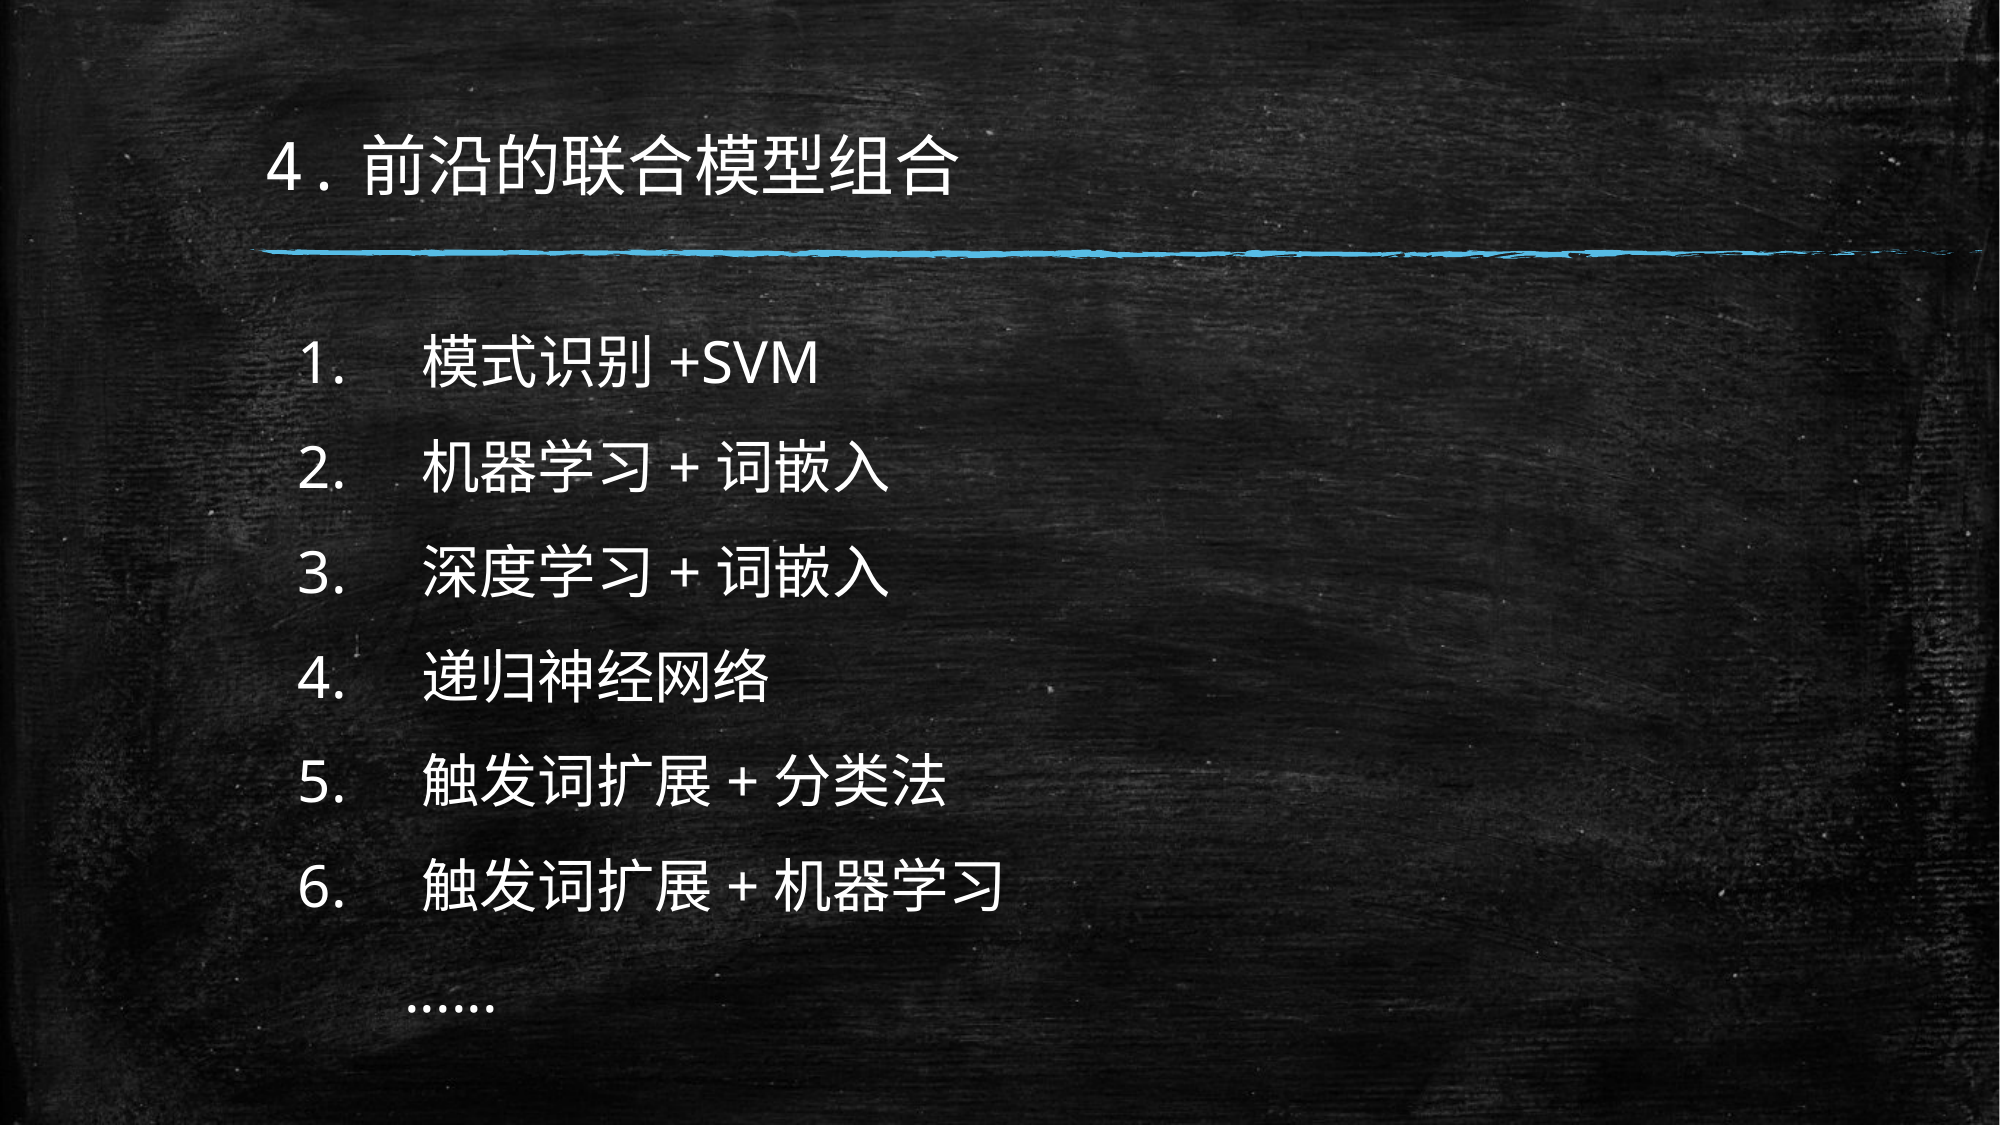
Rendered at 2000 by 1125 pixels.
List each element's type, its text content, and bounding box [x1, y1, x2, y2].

text_box 1. 模式识别+SVM 2. 机器学习+词嵌入 3. 深度学习+词嵌入 4. 递归神经网络 5. 触发词扩展+分类法 6. 触发词扩展+机器学习 ...... [176, 282, 1910, 1032]
title 4.前沿的联合模型组合 [249, 45, 1750, 213]
